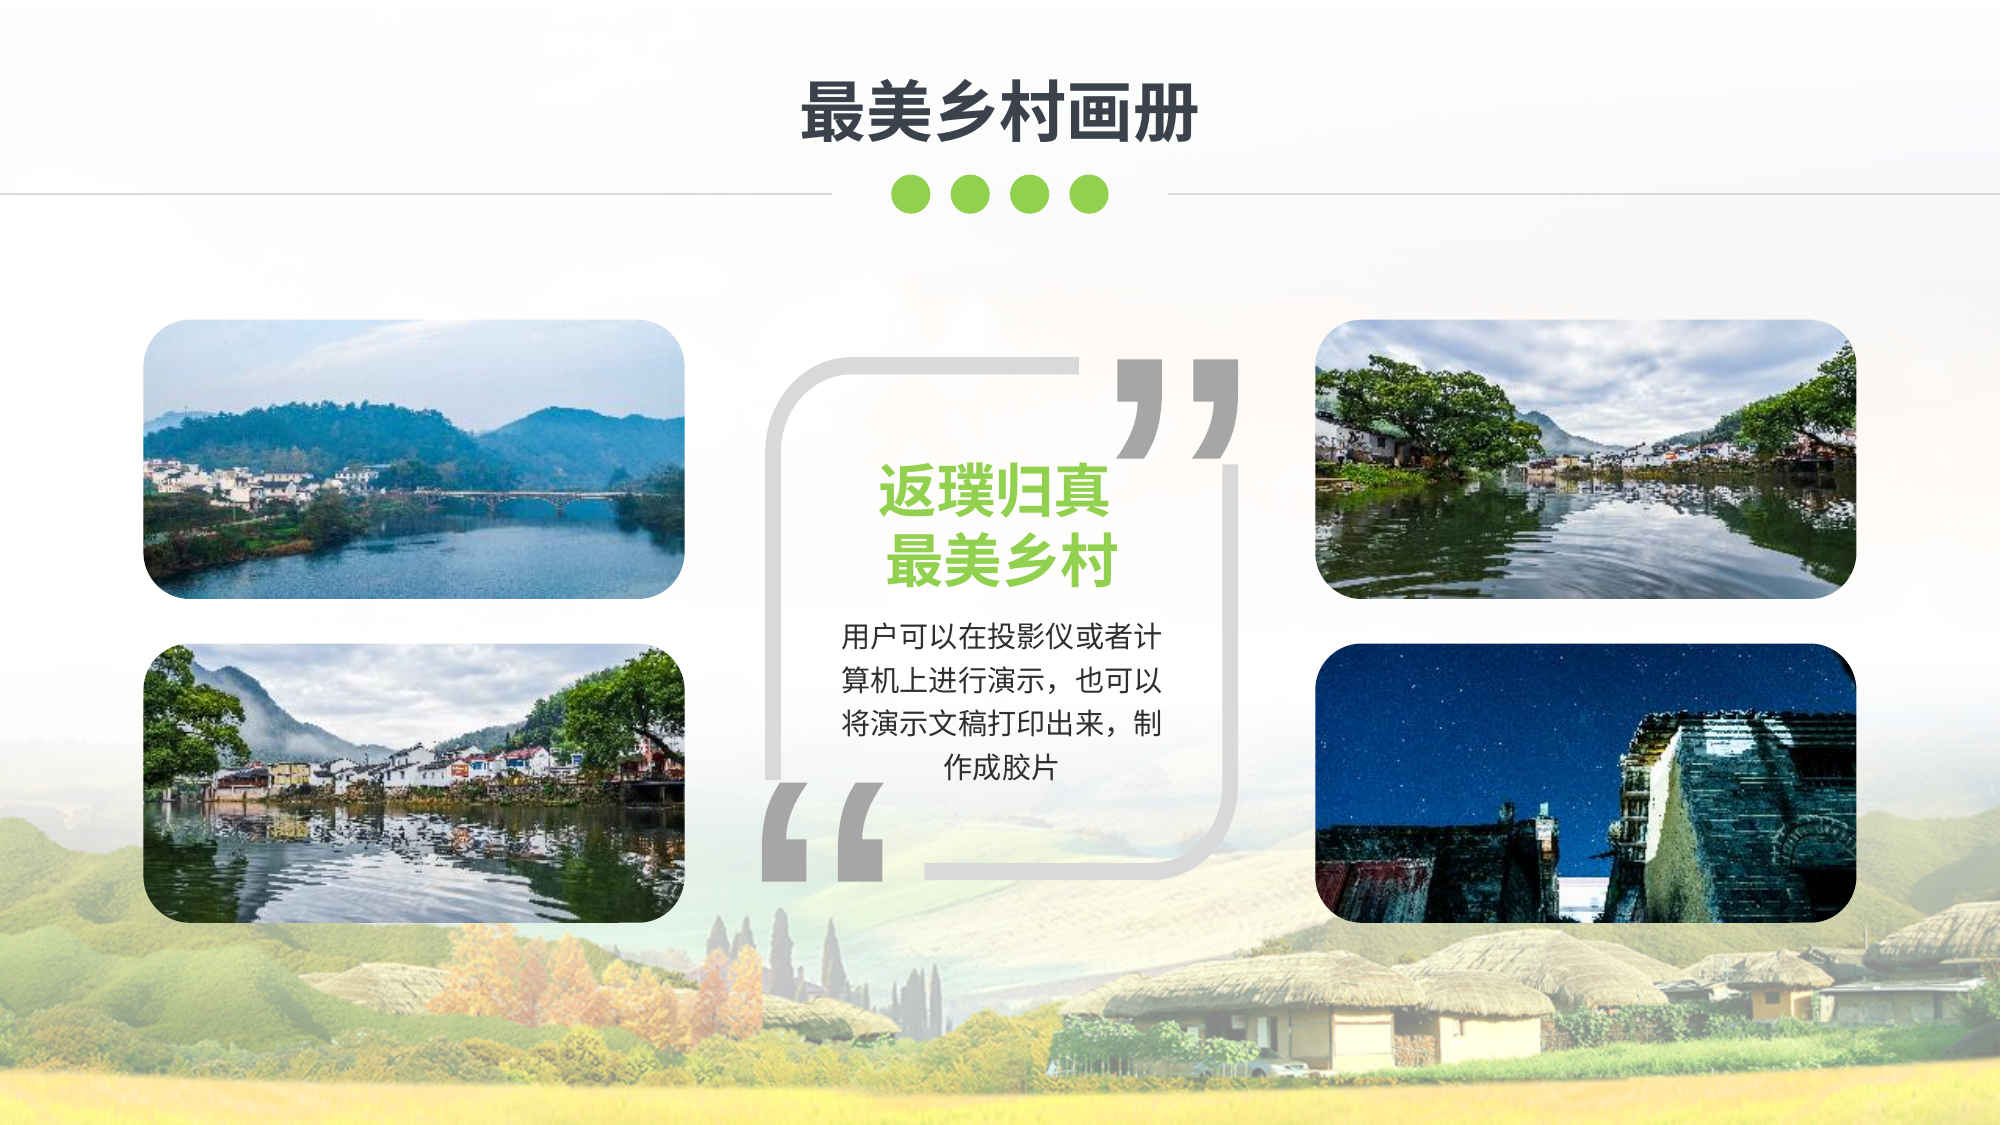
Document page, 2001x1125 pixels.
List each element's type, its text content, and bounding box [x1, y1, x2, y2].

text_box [761, 357, 1239, 882]
text_box [142, 642, 686, 924]
text_box [1314, 642, 1858, 924]
text_box [142, 318, 686, 601]
text_box [1314, 318, 1858, 601]
text_box 最美乡村画册 [784, 62, 1216, 158]
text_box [0, 174, 2000, 214]
